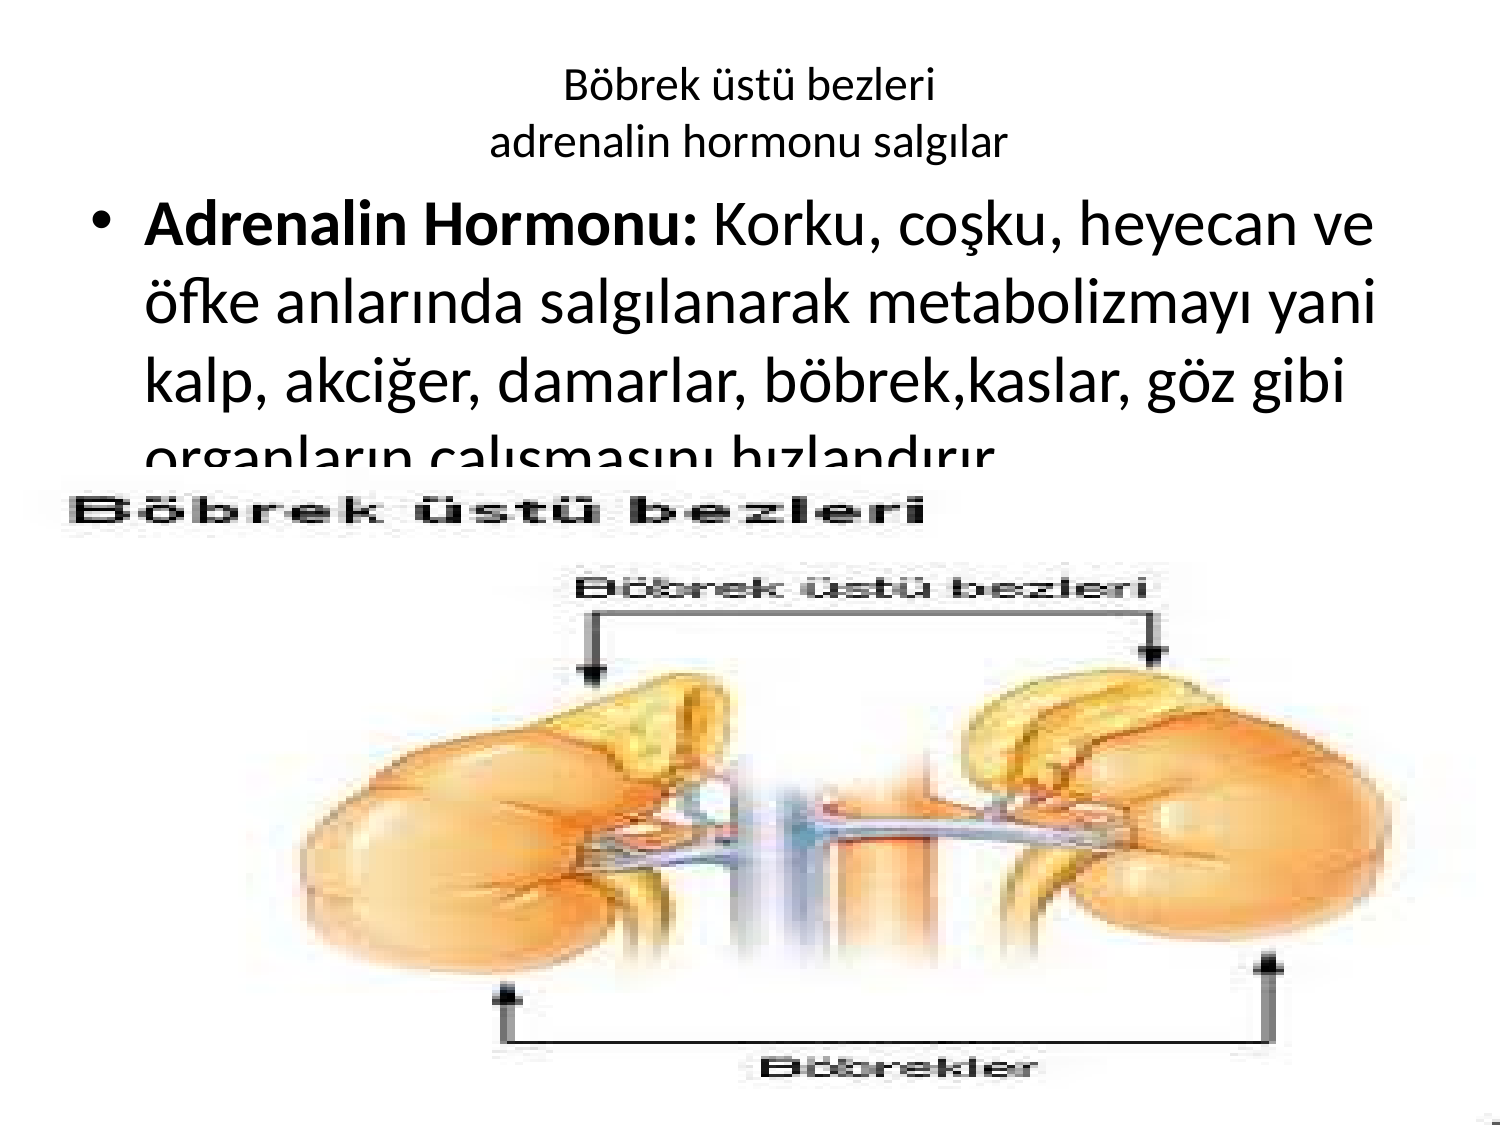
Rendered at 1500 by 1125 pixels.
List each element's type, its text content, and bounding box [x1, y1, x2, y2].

title Böbrek üstü bezleri adrenalin hormonu salgılar [75, 45, 1425, 172]
list Adrenalin Hormonu: Korku, coşku, heyecan ve öfke anlarında salgılanarak metabolizmayı yani kalp, akciğer, damarlar, böbrek,kaslar, göz gibi organların çalışmasını hızlandırır [75, 172, 1425, 466]
picture [0, 467, 1500, 1125]
